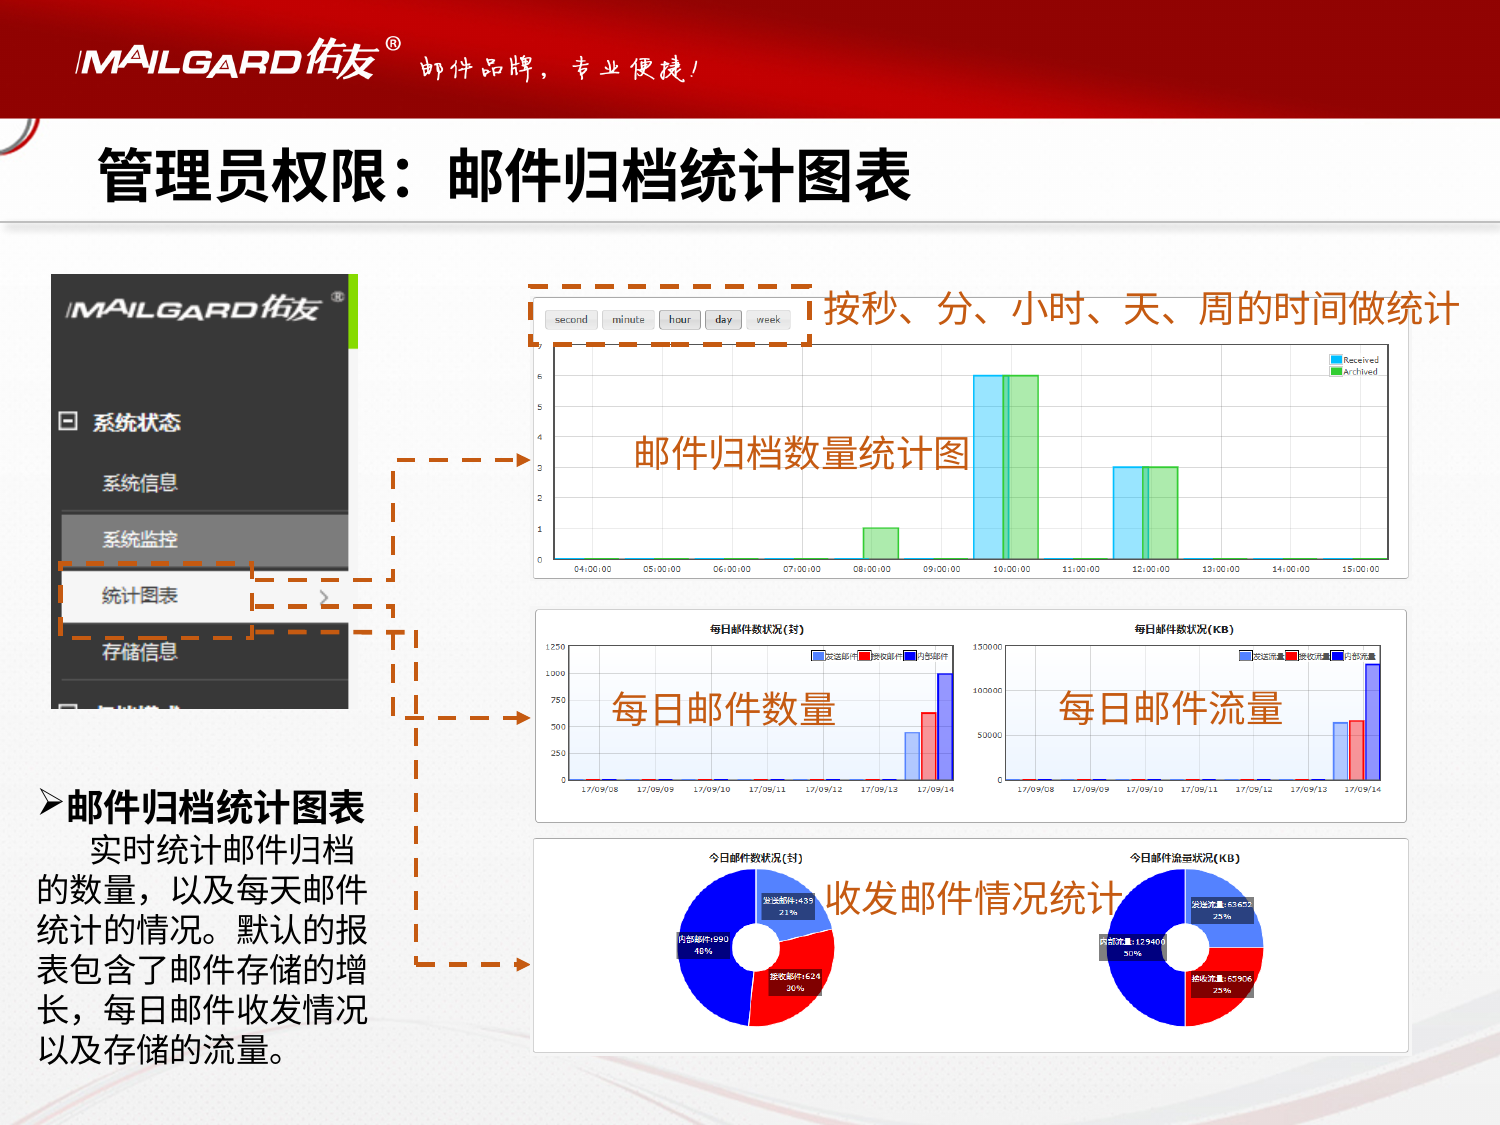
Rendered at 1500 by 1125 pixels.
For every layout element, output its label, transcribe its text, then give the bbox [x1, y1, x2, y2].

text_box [255, 460, 531, 581]
text_box [530, 286, 809, 296]
text_box 邮件归档统计图表 实时统计邮件归档的数量，以及每天邮件统计的情况。默认的报表包含了邮件存储的增长，每日邮件收发情况以及存储的流量。 [21, 777, 388, 1077]
picture [0, 0, 1500, 221]
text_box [255, 606, 531, 718]
text_box 按秒、分、小时、天、周的时间做统计 [809, 277, 1485, 337]
picture [0, 223, 1500, 1125]
text_box 管理员权限：邮件归档统计图表 [82, 131, 1027, 217]
